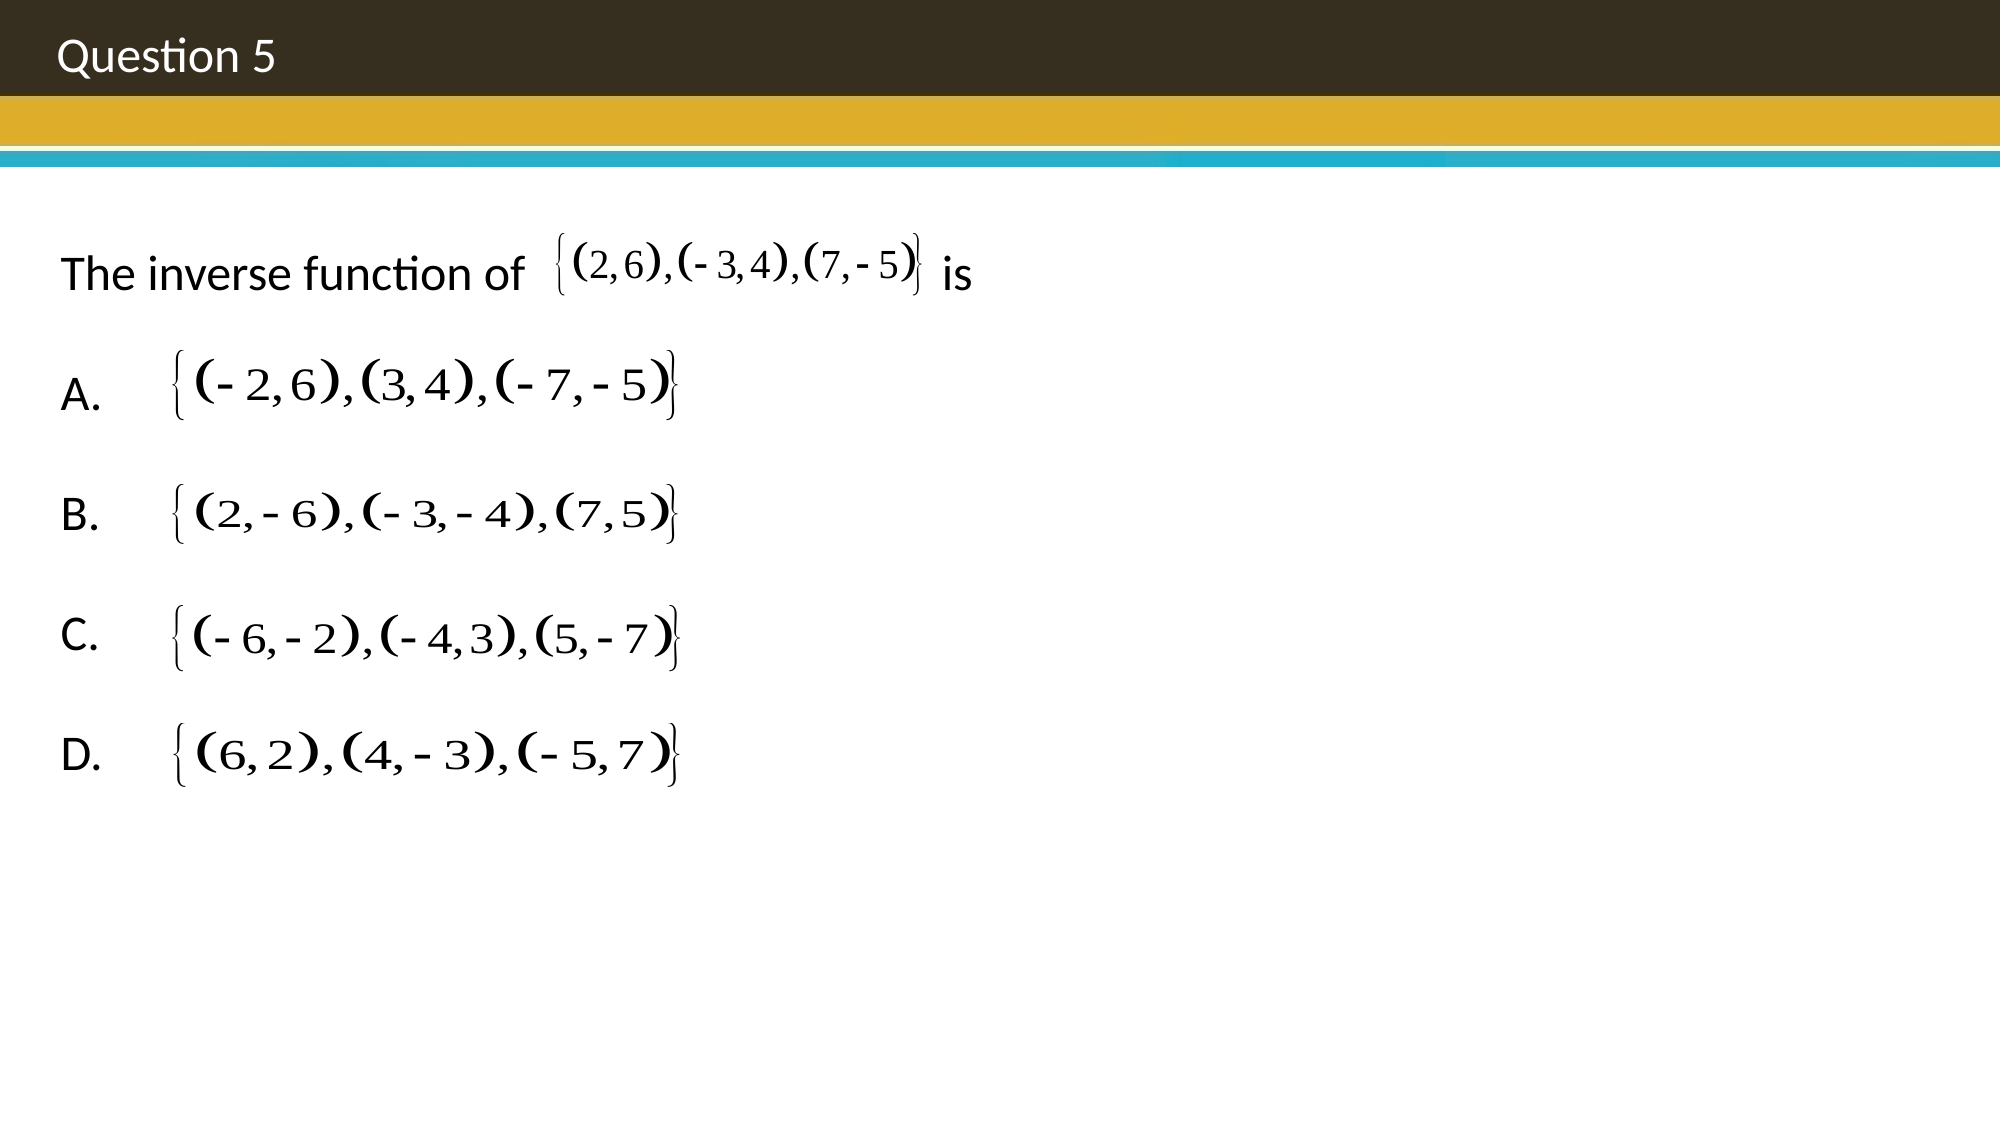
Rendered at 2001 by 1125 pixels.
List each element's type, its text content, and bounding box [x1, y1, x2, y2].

text_box The inverse function of is A. B. C. D. [45, 233, 1958, 789]
picture [0, 0, 2000, 167]
picture [166, 484, 698, 551]
picture [166, 605, 698, 679]
picture [166, 349, 698, 428]
picture [551, 233, 935, 303]
text_box Question 5 [41, 14, 293, 90]
picture [166, 723, 698, 794]
